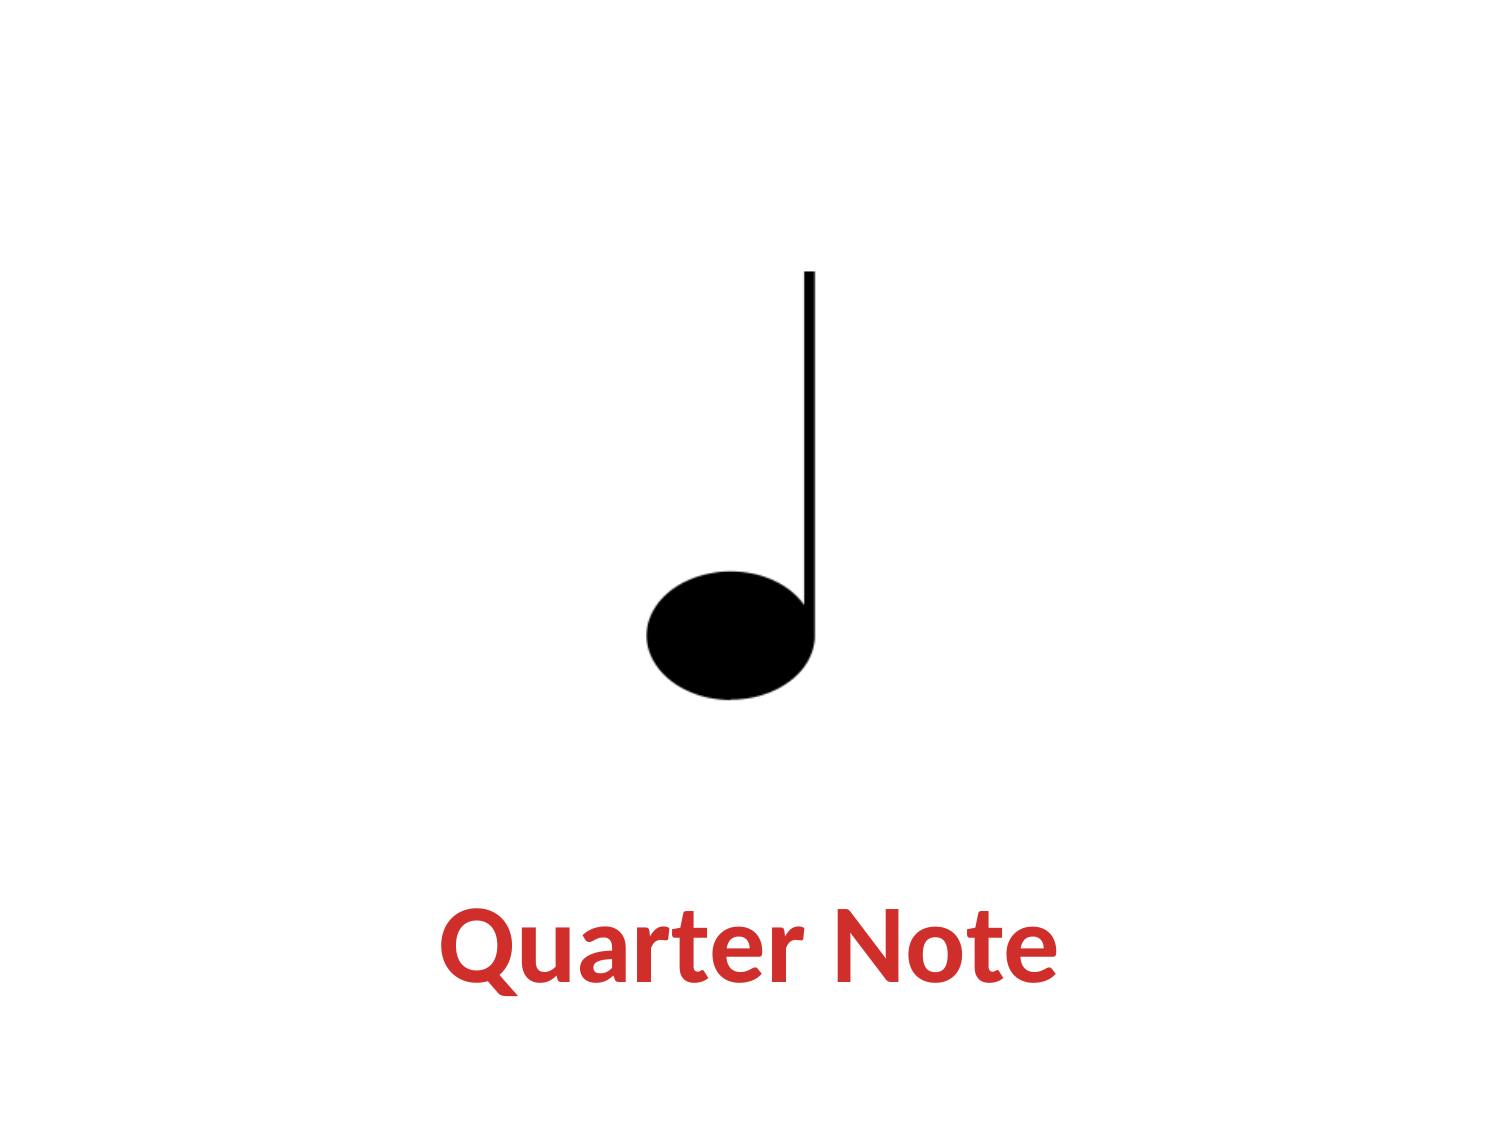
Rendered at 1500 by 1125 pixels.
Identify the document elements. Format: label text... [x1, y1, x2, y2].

picture [512, 267, 951, 706]
text_box Quarter Note [423, 862, 1077, 1013]
